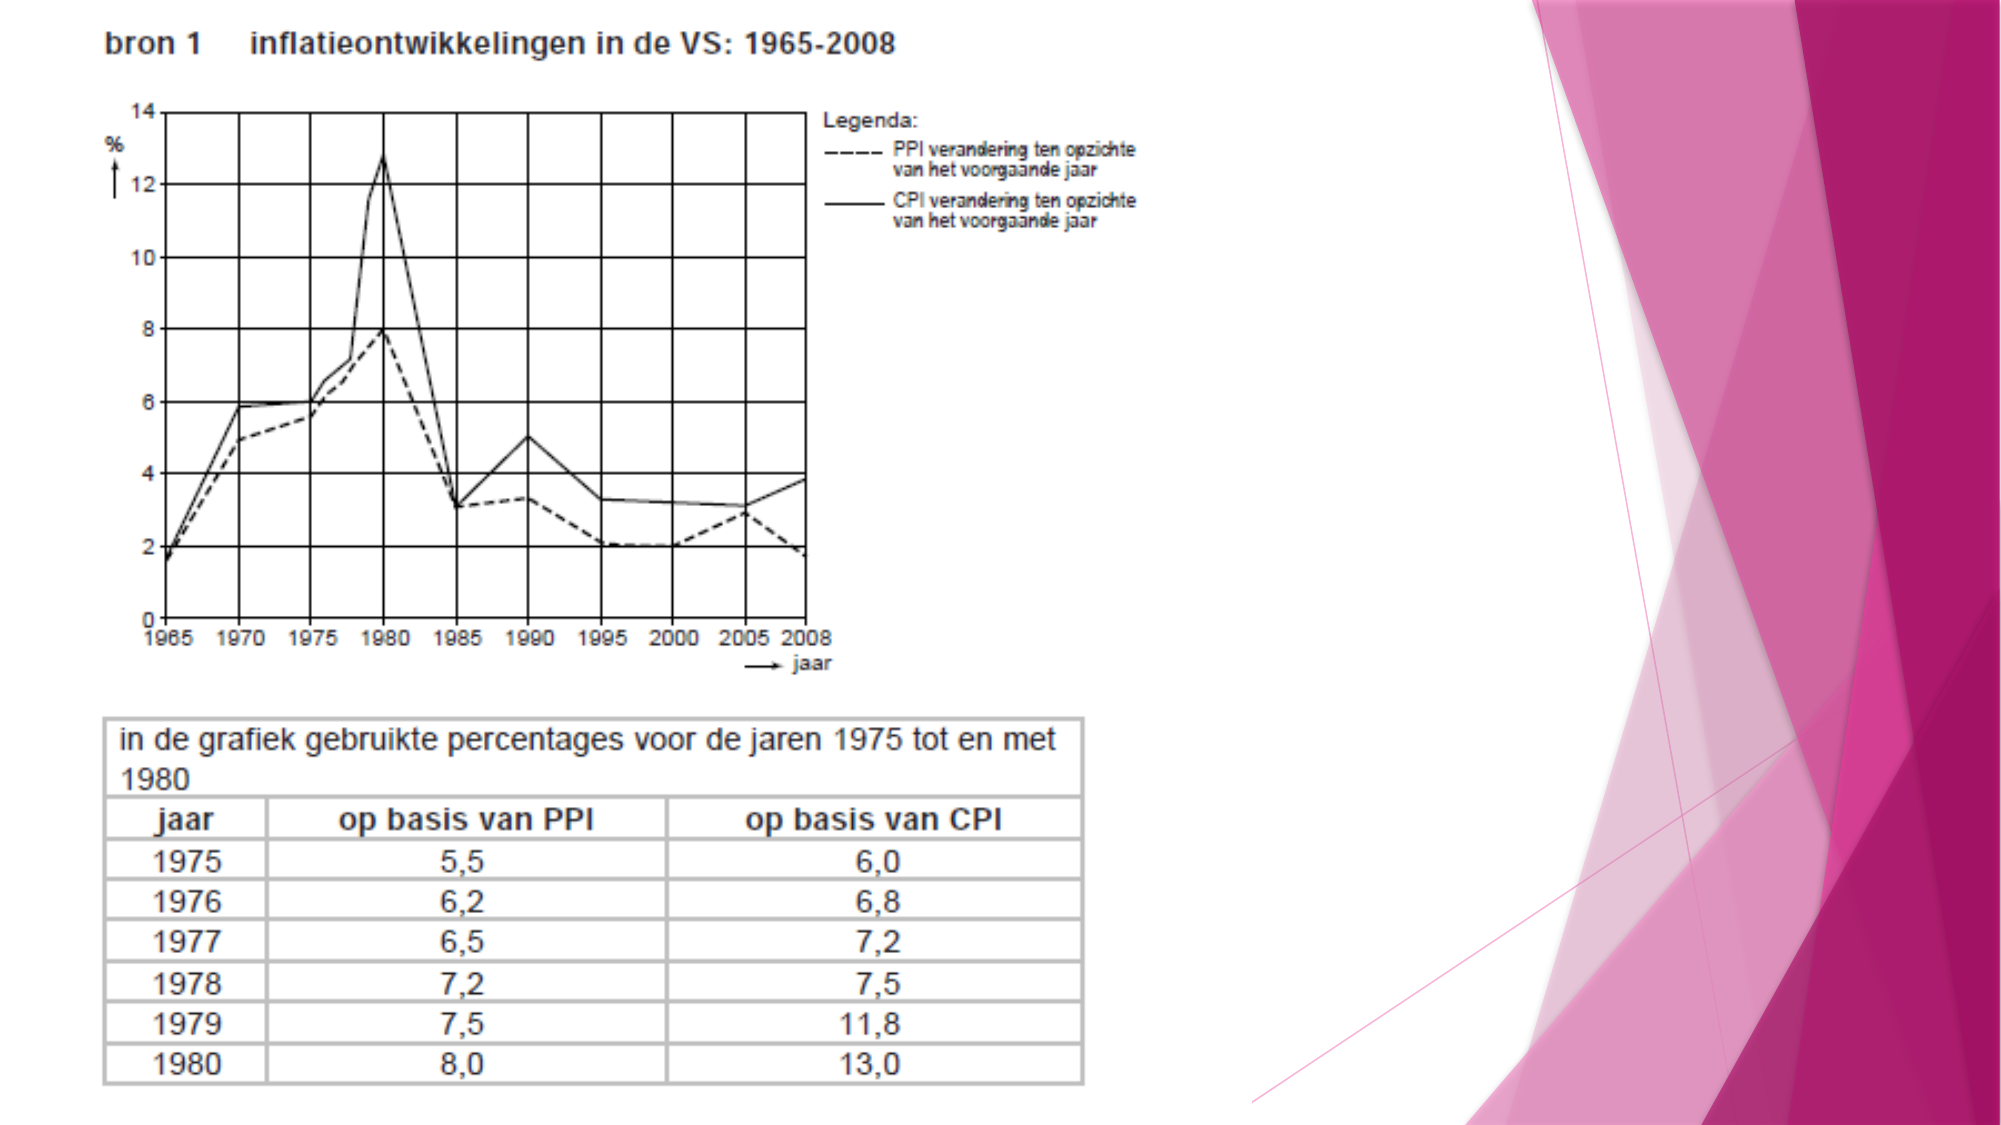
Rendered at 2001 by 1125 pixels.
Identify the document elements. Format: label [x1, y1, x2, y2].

picture [0, 0, 1252, 1125]
